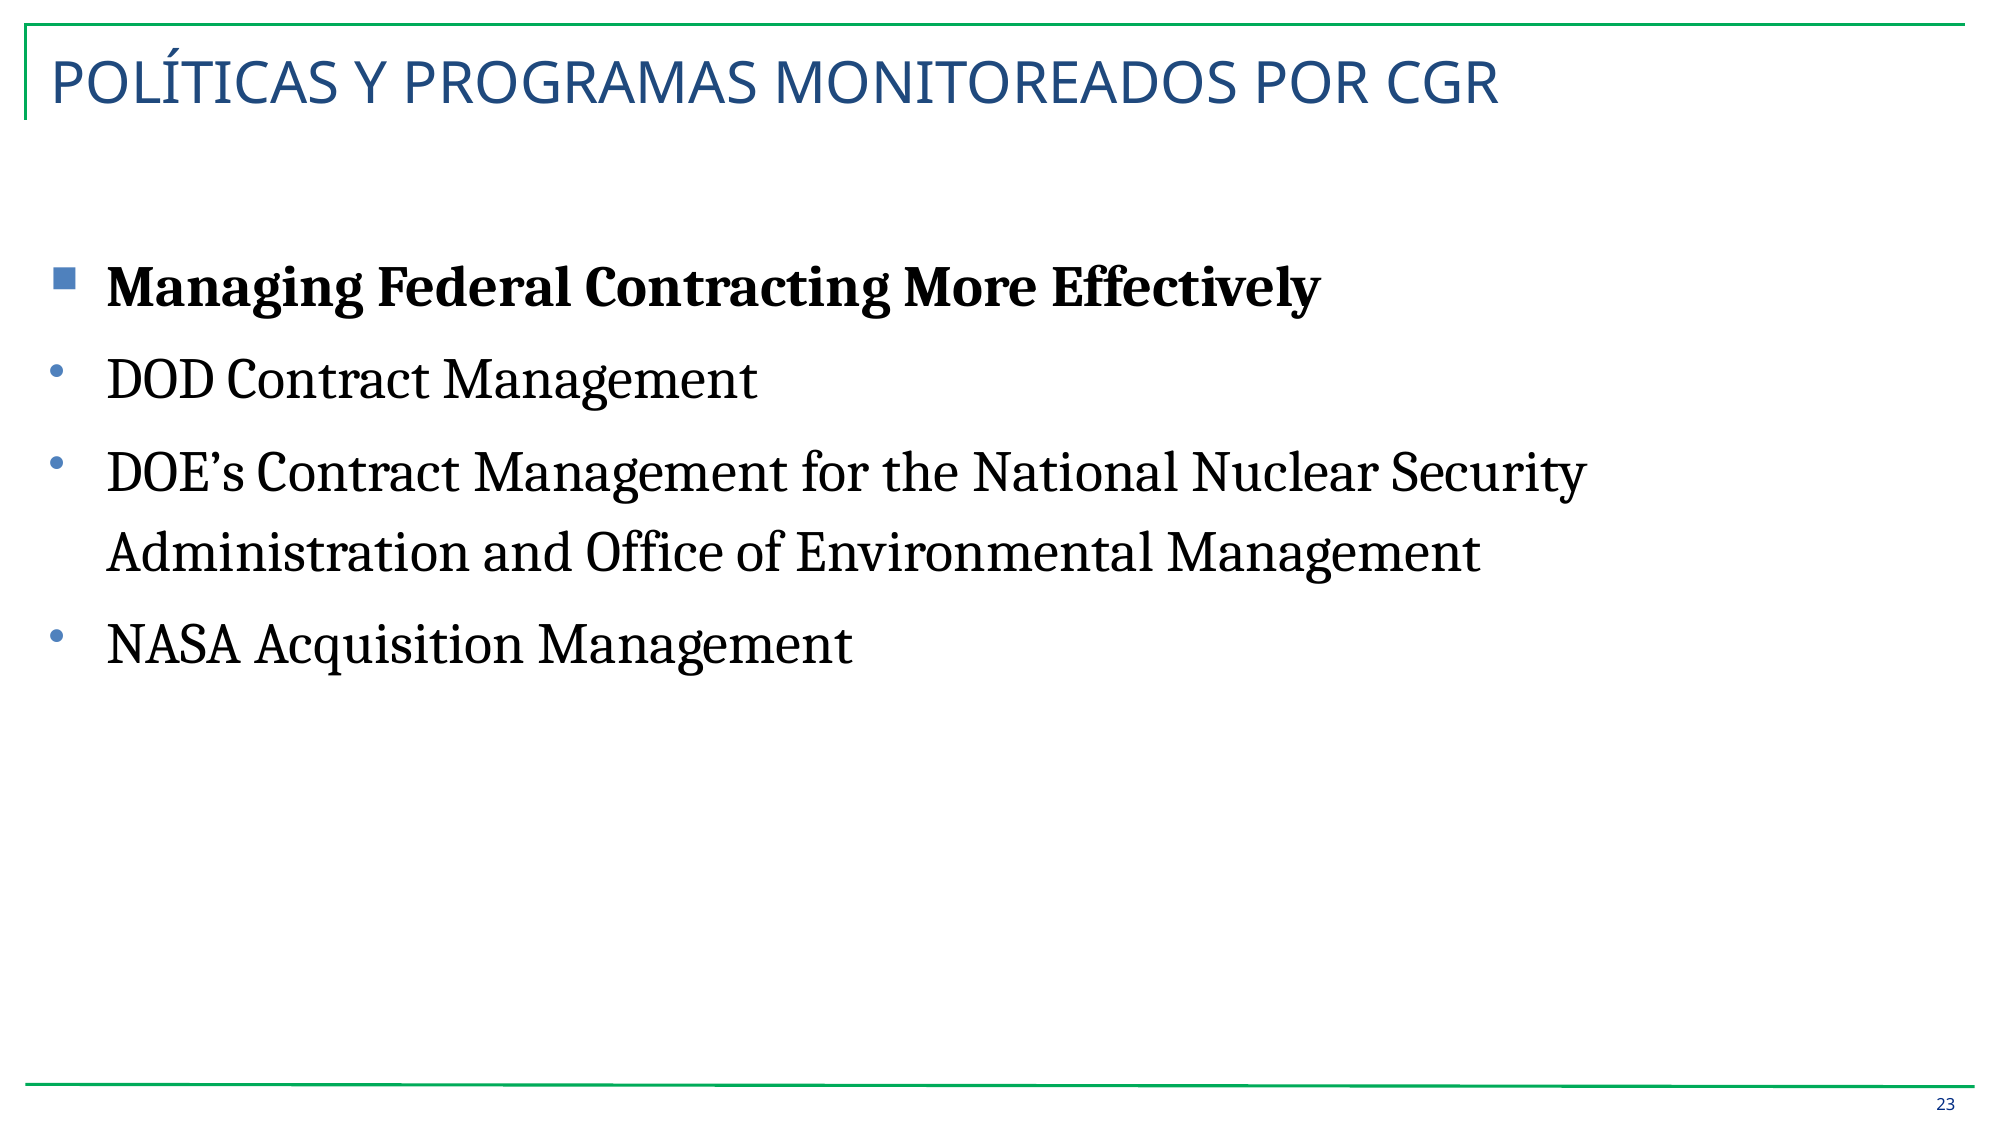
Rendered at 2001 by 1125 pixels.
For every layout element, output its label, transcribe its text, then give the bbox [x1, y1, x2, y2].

title POLÍTICAS Y PROGRAMAS MONITOREADOS POR CGR [35, 37, 1956, 128]
slide_number 23 [1507, 1071, 1975, 1125]
list Managing Federal Contracting More Effectively DOD Contract Management DOE’s Contract Management for the National Nuclear Security Administration and Office of Environmental Management NASA Acquisition Management [35, 148, 1946, 1065]
